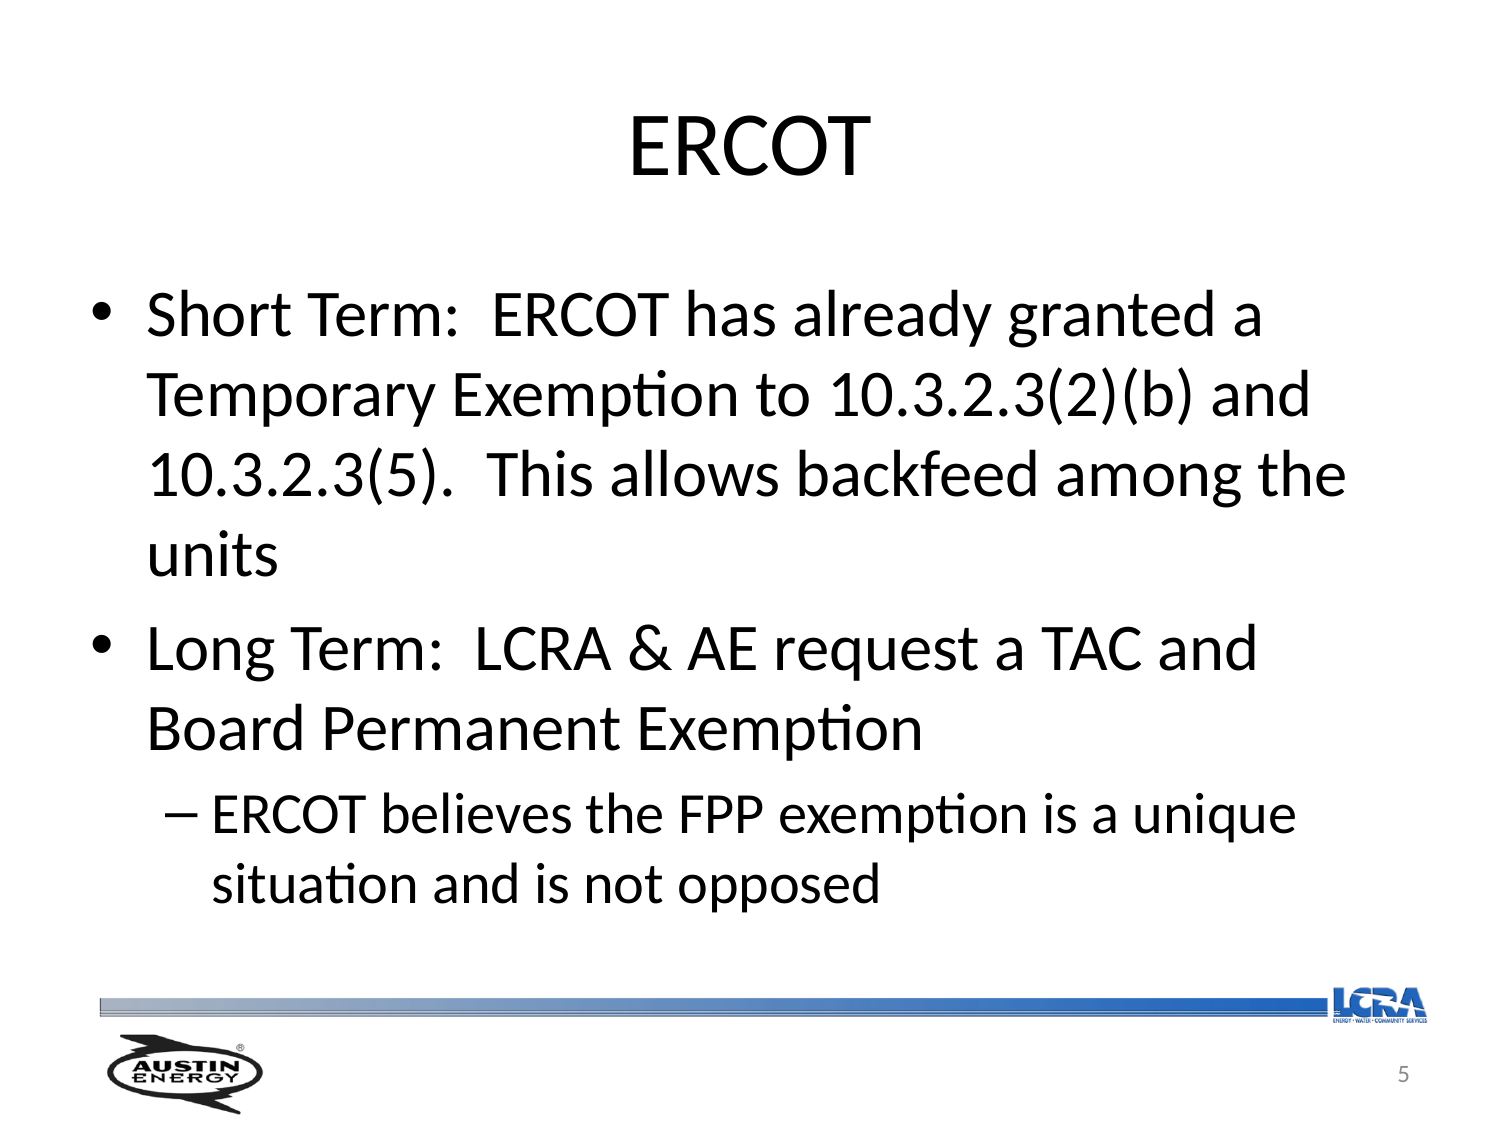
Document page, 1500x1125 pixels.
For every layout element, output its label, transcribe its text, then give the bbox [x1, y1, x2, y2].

title ERCOT [75, 45, 1425, 233]
slide_number 5 [1074, 1042, 1425, 1103]
list Short Term: ERCOT has already granted a Temporary Exemption to 10.3.2.3(2)(b) and 10.3.2.3(5). This allows backfeed among the units Long Term: LCRA & AE request a TAC and Board Permanent Exemption ERCOT believes the FPP exemption is a unique situation and is not opposed [75, 262, 1425, 1005]
picture [84, 978, 1435, 1122]
